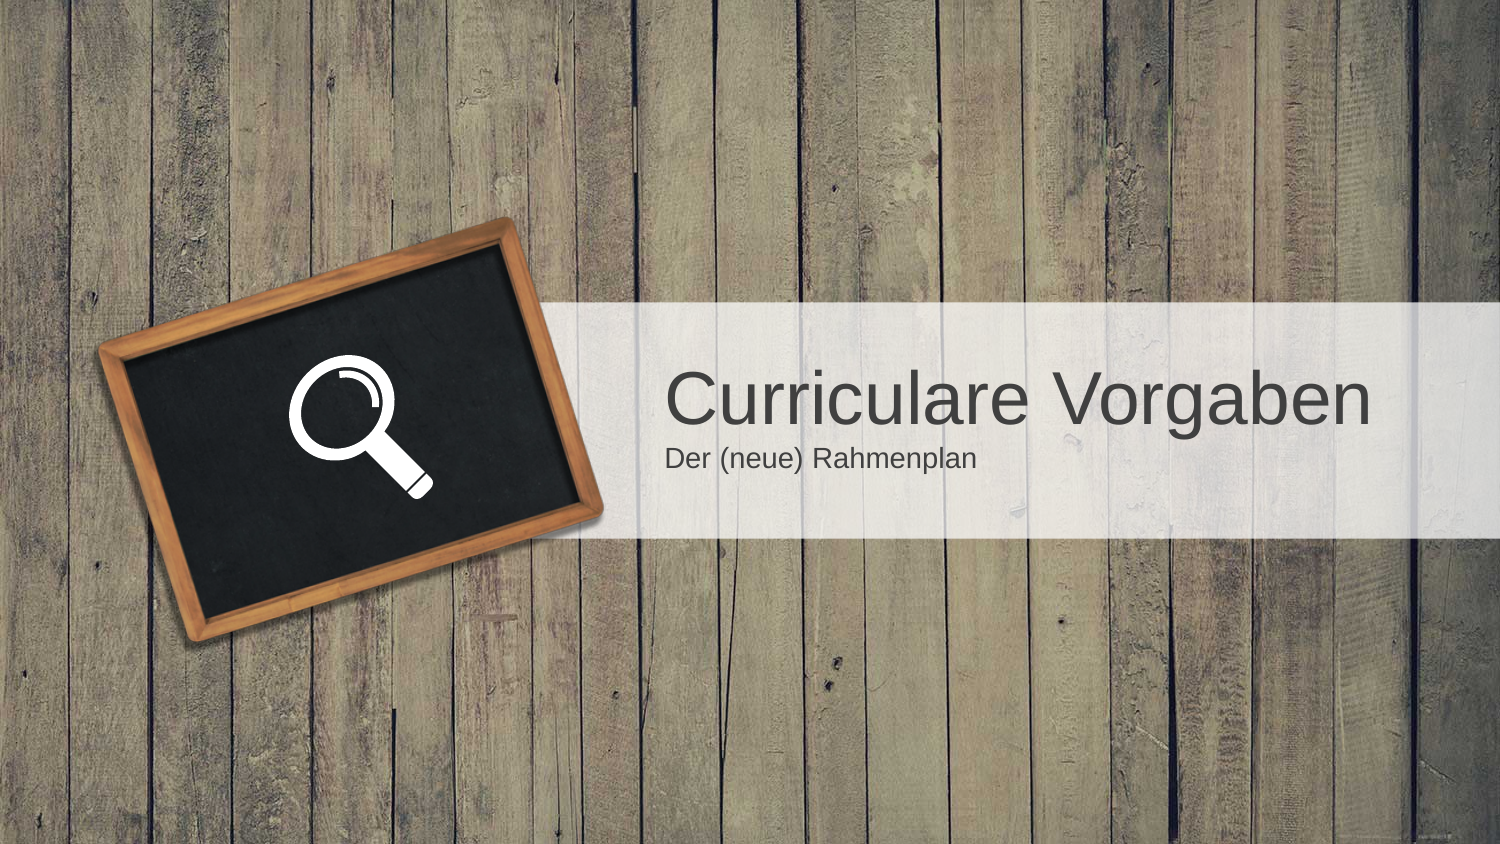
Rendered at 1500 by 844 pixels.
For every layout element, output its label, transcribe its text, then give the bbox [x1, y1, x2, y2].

picture [0, 0, 1500, 844]
list Curriculare Vorgaben [649, 355, 1500, 432]
text_box [287, 353, 436, 502]
list Der (neue) Rahmenplan [649, 432, 1500, 481]
